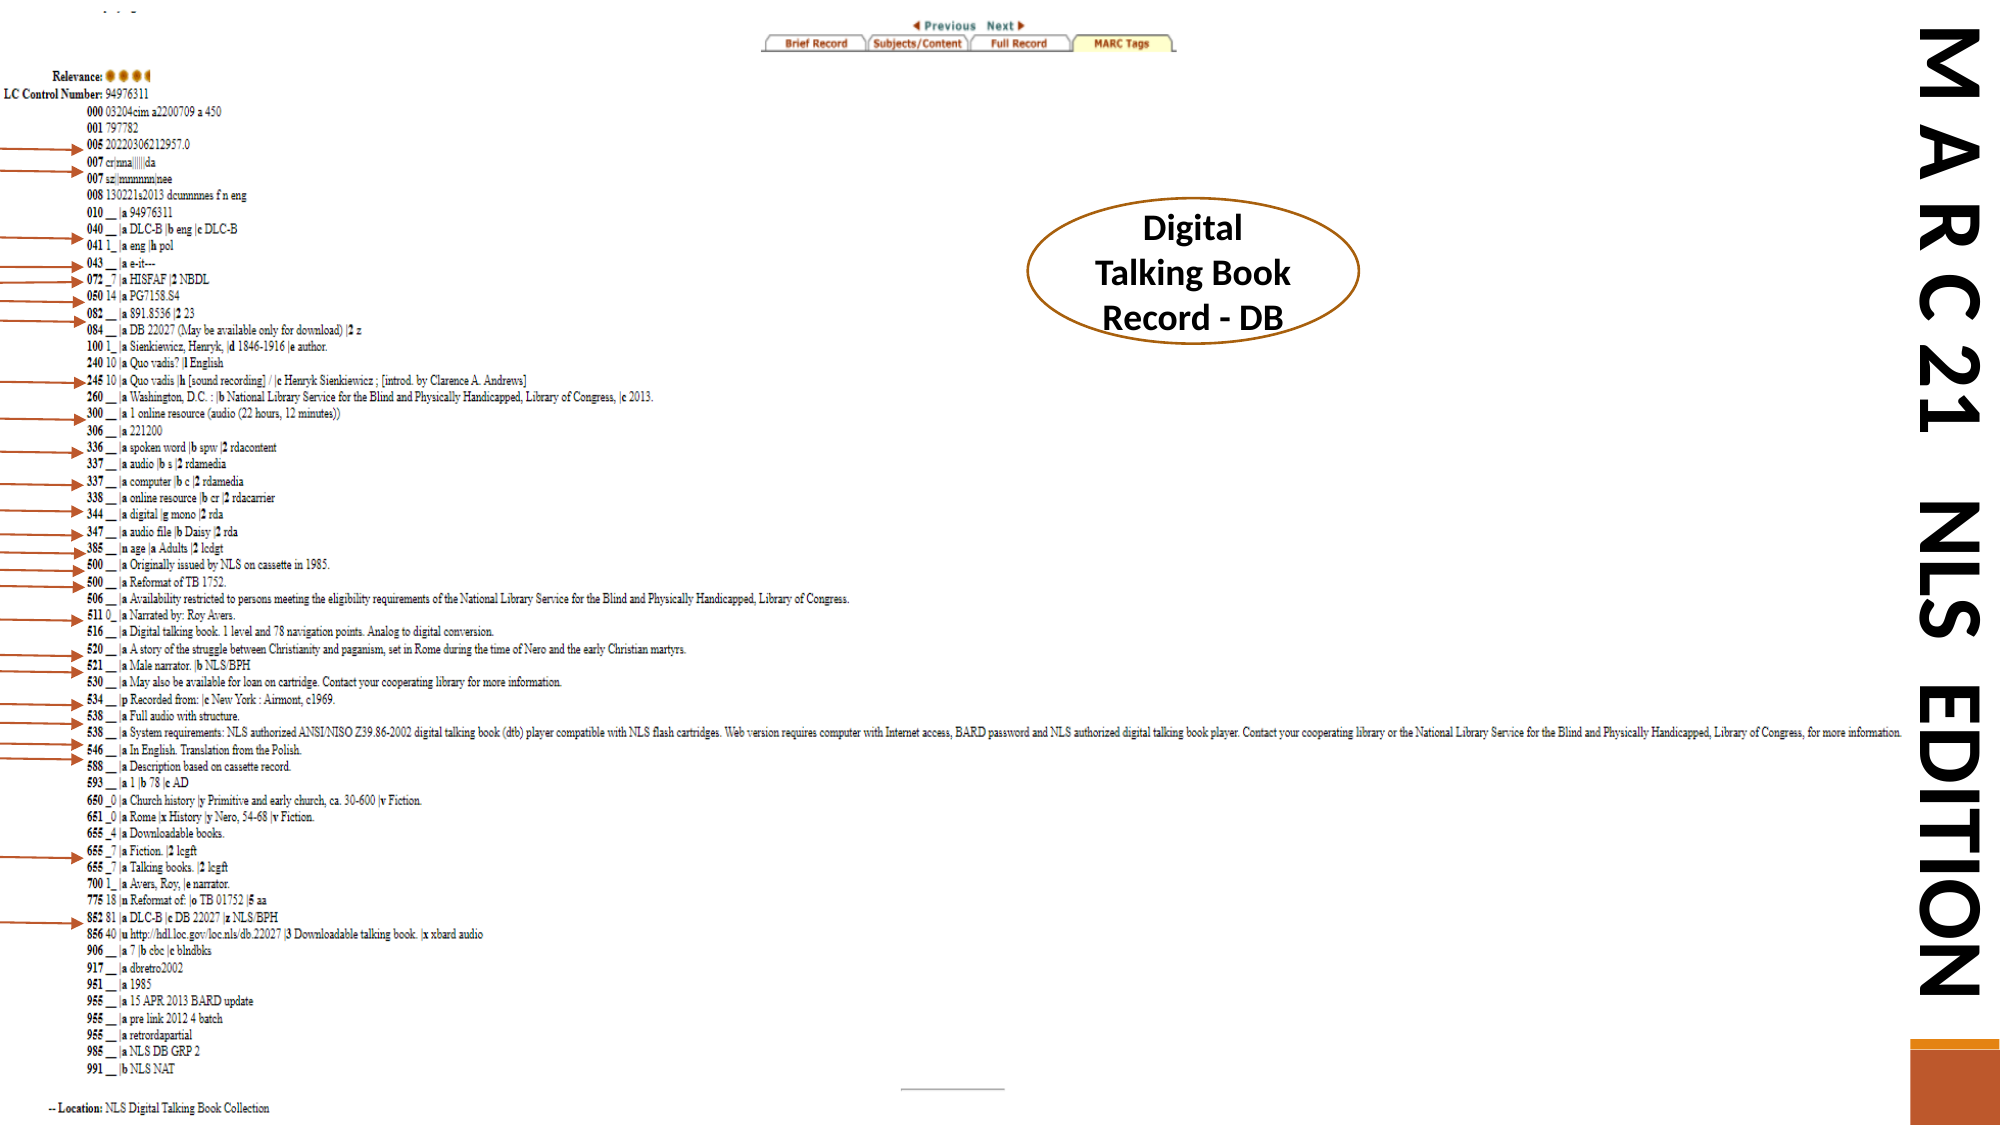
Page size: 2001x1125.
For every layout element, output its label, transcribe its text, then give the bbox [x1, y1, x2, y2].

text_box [0, 618, 85, 622]
text_box M A R C 21 NLS EDITION [1832, 8, 2000, 1048]
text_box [0, 757, 85, 761]
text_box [0, 551, 87, 555]
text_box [0, 236, 85, 240]
picture [0, 11, 1911, 1125]
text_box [0, 742, 85, 746]
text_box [0, 921, 85, 925]
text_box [0, 509, 85, 513]
